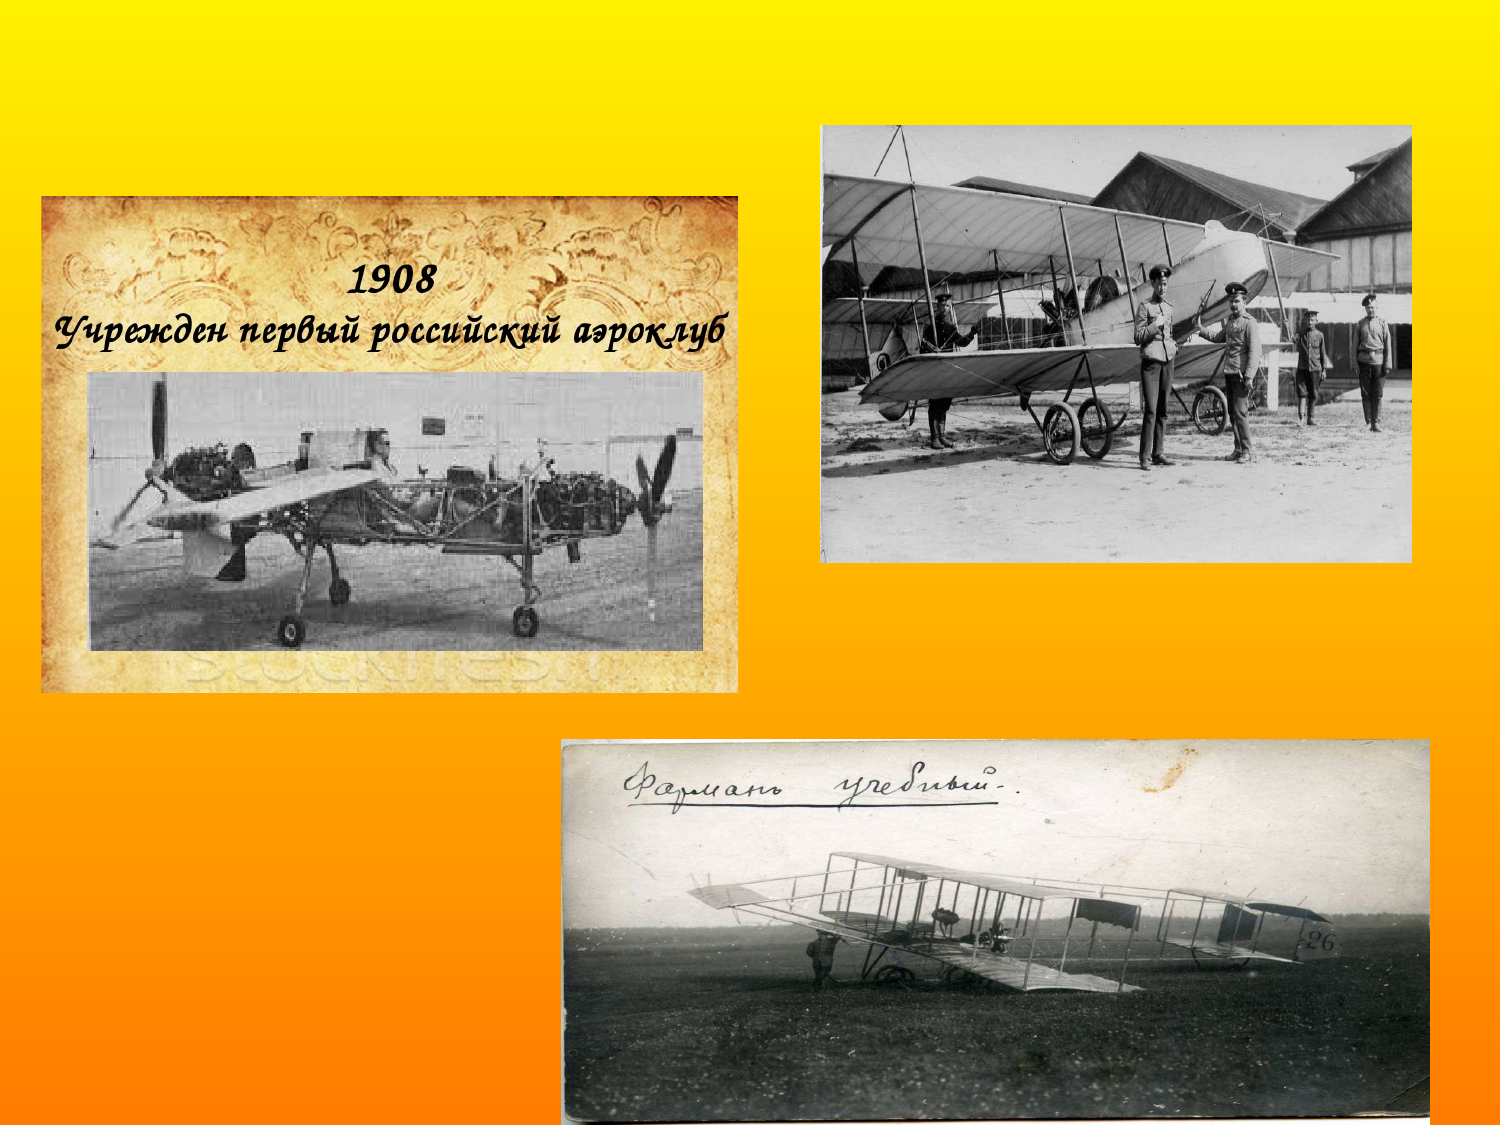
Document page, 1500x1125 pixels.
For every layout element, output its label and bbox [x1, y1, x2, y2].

picture [560, 739, 1430, 1125]
picture [41, 196, 739, 693]
picture [820, 125, 1412, 563]
